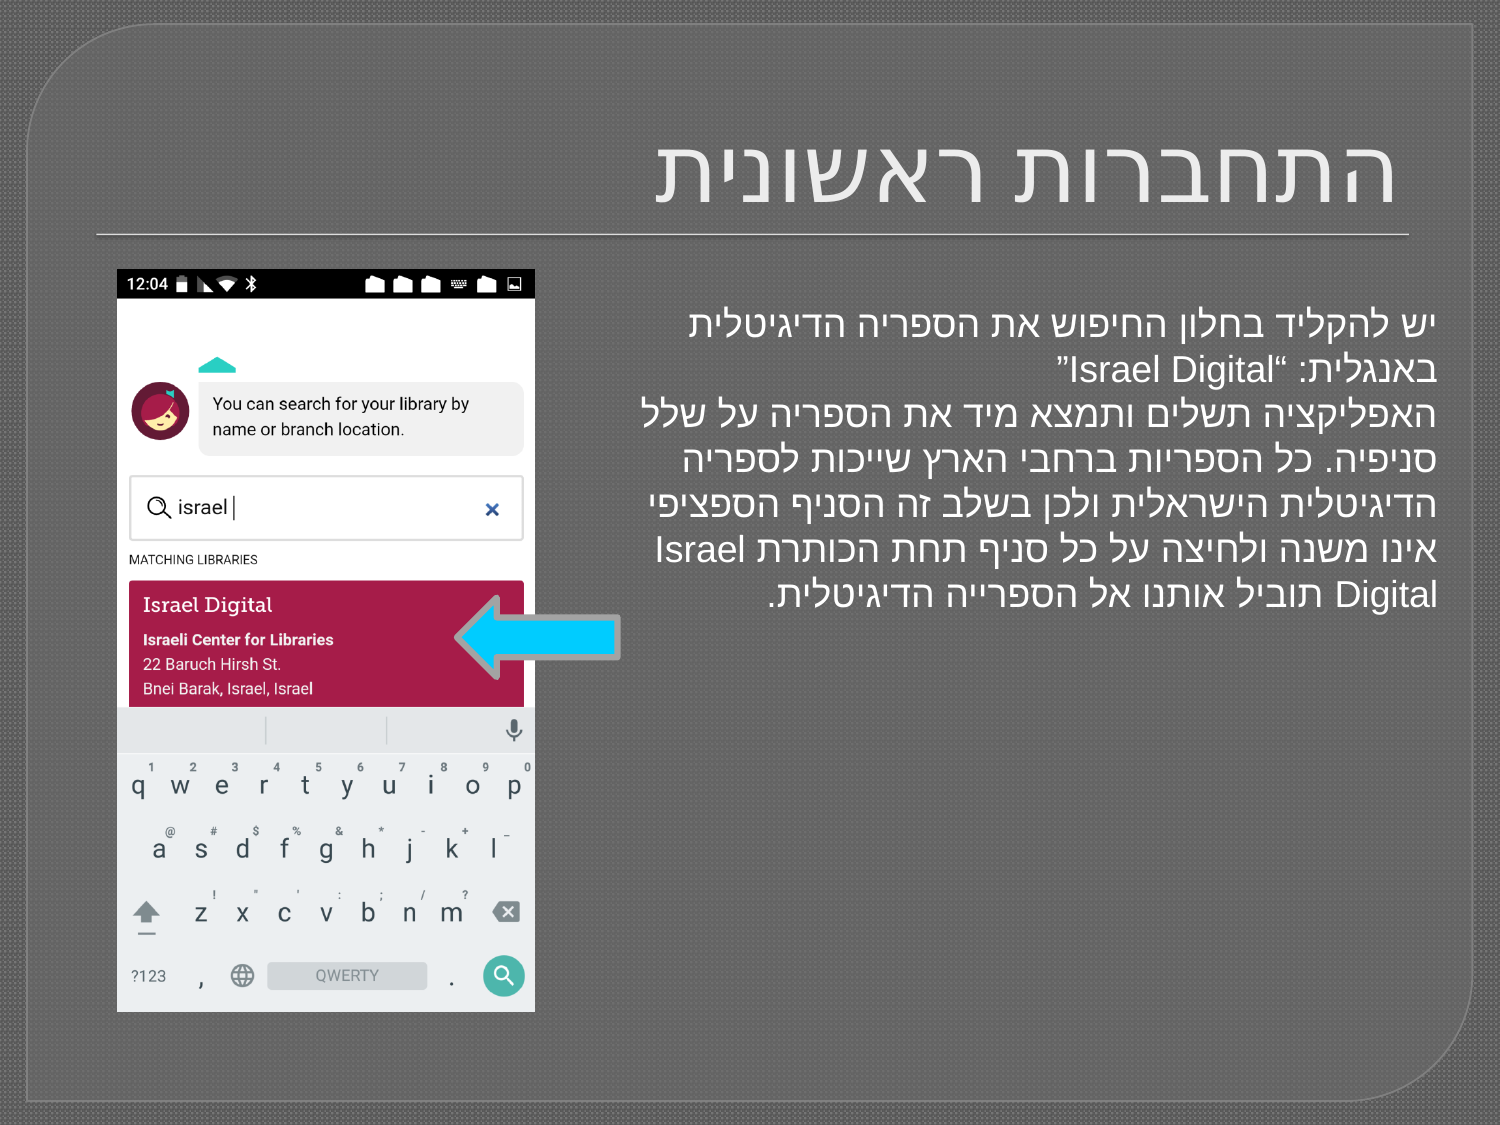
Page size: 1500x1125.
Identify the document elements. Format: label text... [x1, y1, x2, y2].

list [116, 269, 535, 1013]
text_box [541, 614, 621, 661]
title התחברות ראשונית [75, 41, 1425, 230]
text_box יש להקליד בחלון החיפוש את הספריה הדיגיטלית באנגלית: “Israel Digital” האפליקציה תשלים ותמצא מיד את הספריה על שלל סניפיה. כל הספריות ברחבי הארץ שייכות לספריה הדיגיטלית הישראלית ולכן בשלב זה הסניף הספציפי אינו משנה ולחיצה על כל סניף תחת הכותרת Israel Digital תוביל אותנו אל הספרייה הדיגיטלית. [574, 292, 1454, 623]
